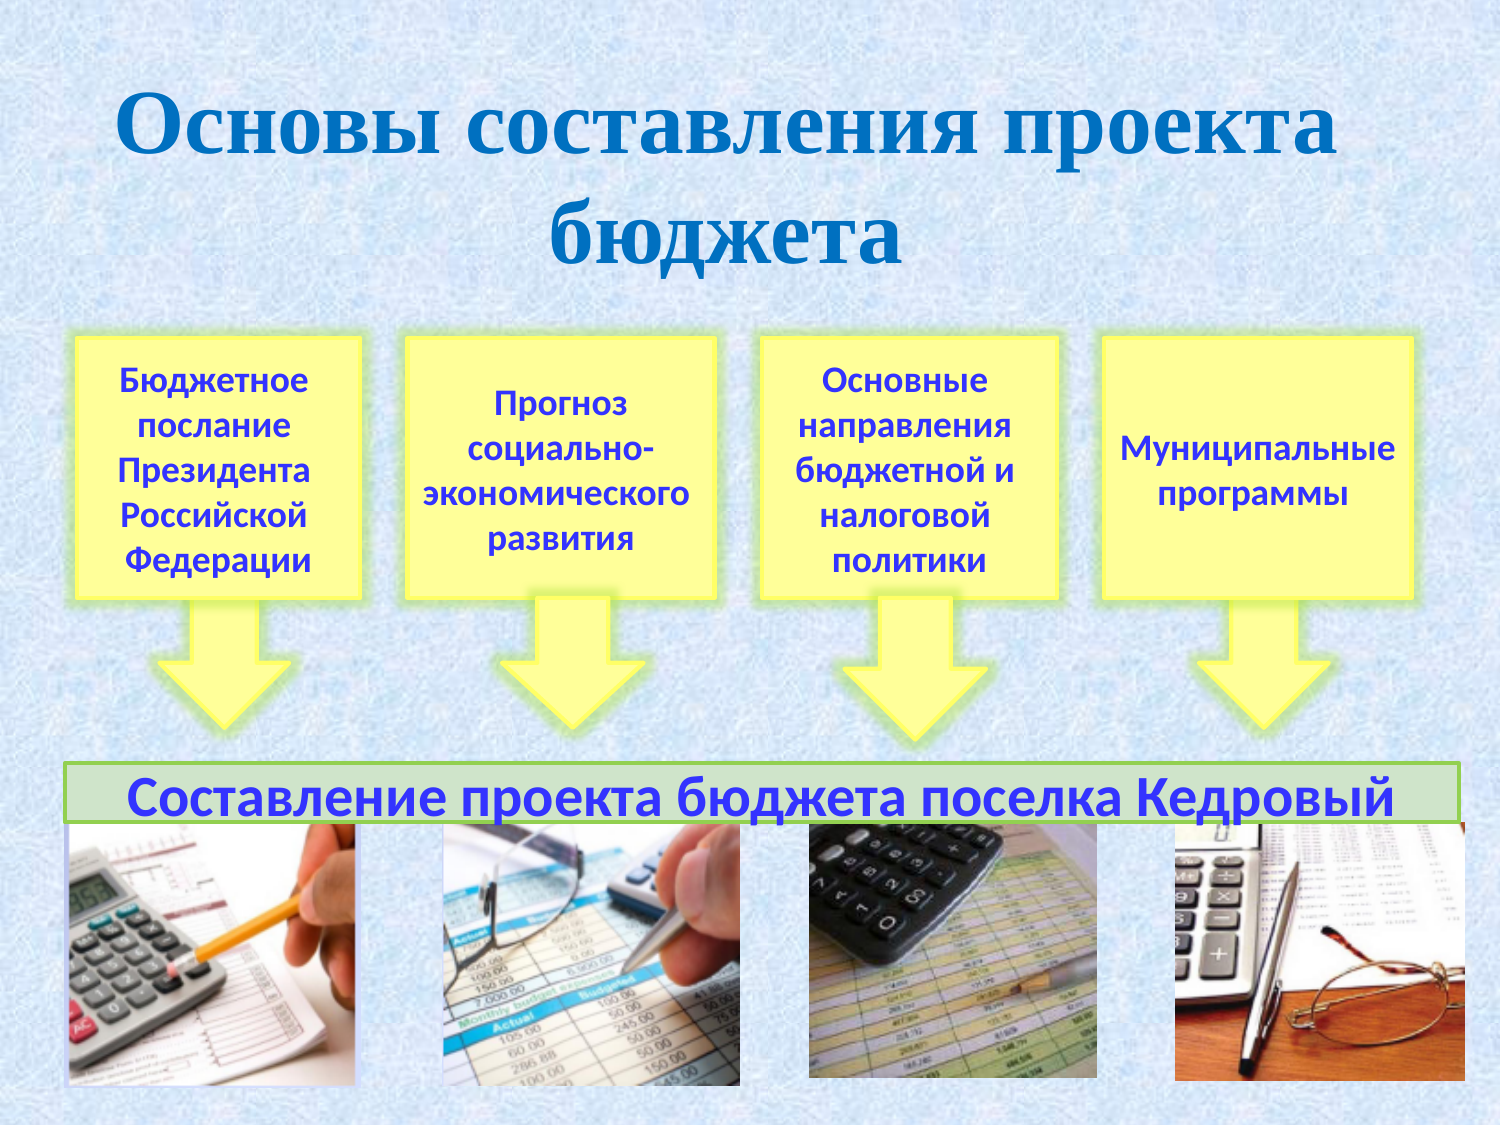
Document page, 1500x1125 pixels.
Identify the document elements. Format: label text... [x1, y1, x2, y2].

text_box Бюджетное послание Президента Российской Федерации [75, 336, 362, 600]
text_box [842, 595, 989, 742]
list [64, 816, 361, 1089]
text_box Прогноз социально- экономического развития [405, 336, 717, 600]
text_box [499, 595, 646, 730]
text_box [1196, 614, 1331, 730]
text_box Муниципальные программы [1102, 336, 1414, 600]
text_box [157, 614, 292, 730]
picture [0, 0, 1500, 1125]
text_box Составление проекта бюджета поселка Кедровый [63, 761, 1461, 824]
text_box Основы составления проекта бюджета [64, 54, 1388, 290]
text_box Основные направления бюджетной и налоговой политики [760, 336, 1059, 600]
